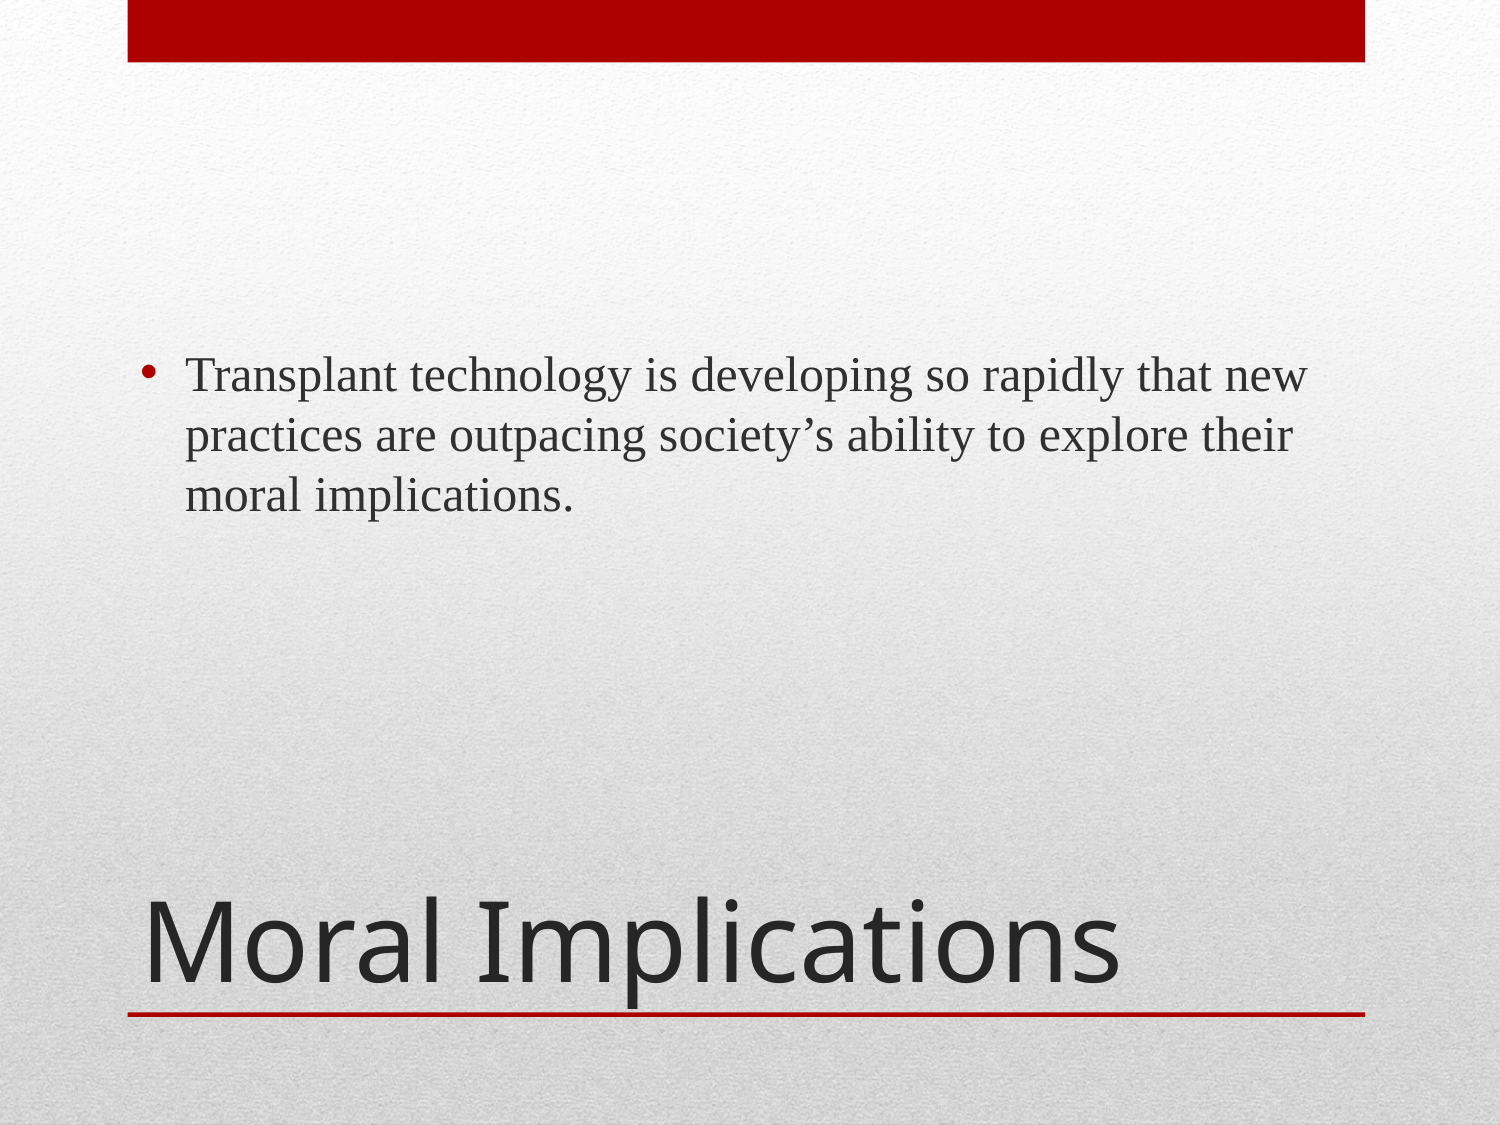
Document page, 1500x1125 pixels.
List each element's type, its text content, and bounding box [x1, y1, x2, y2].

title Moral Implications [125, 750, 1238, 1013]
list Transplant technology is developing so rapidly that new practices are outpacing society’s ability to explore their moral implications. [125, 112, 1363, 750]
